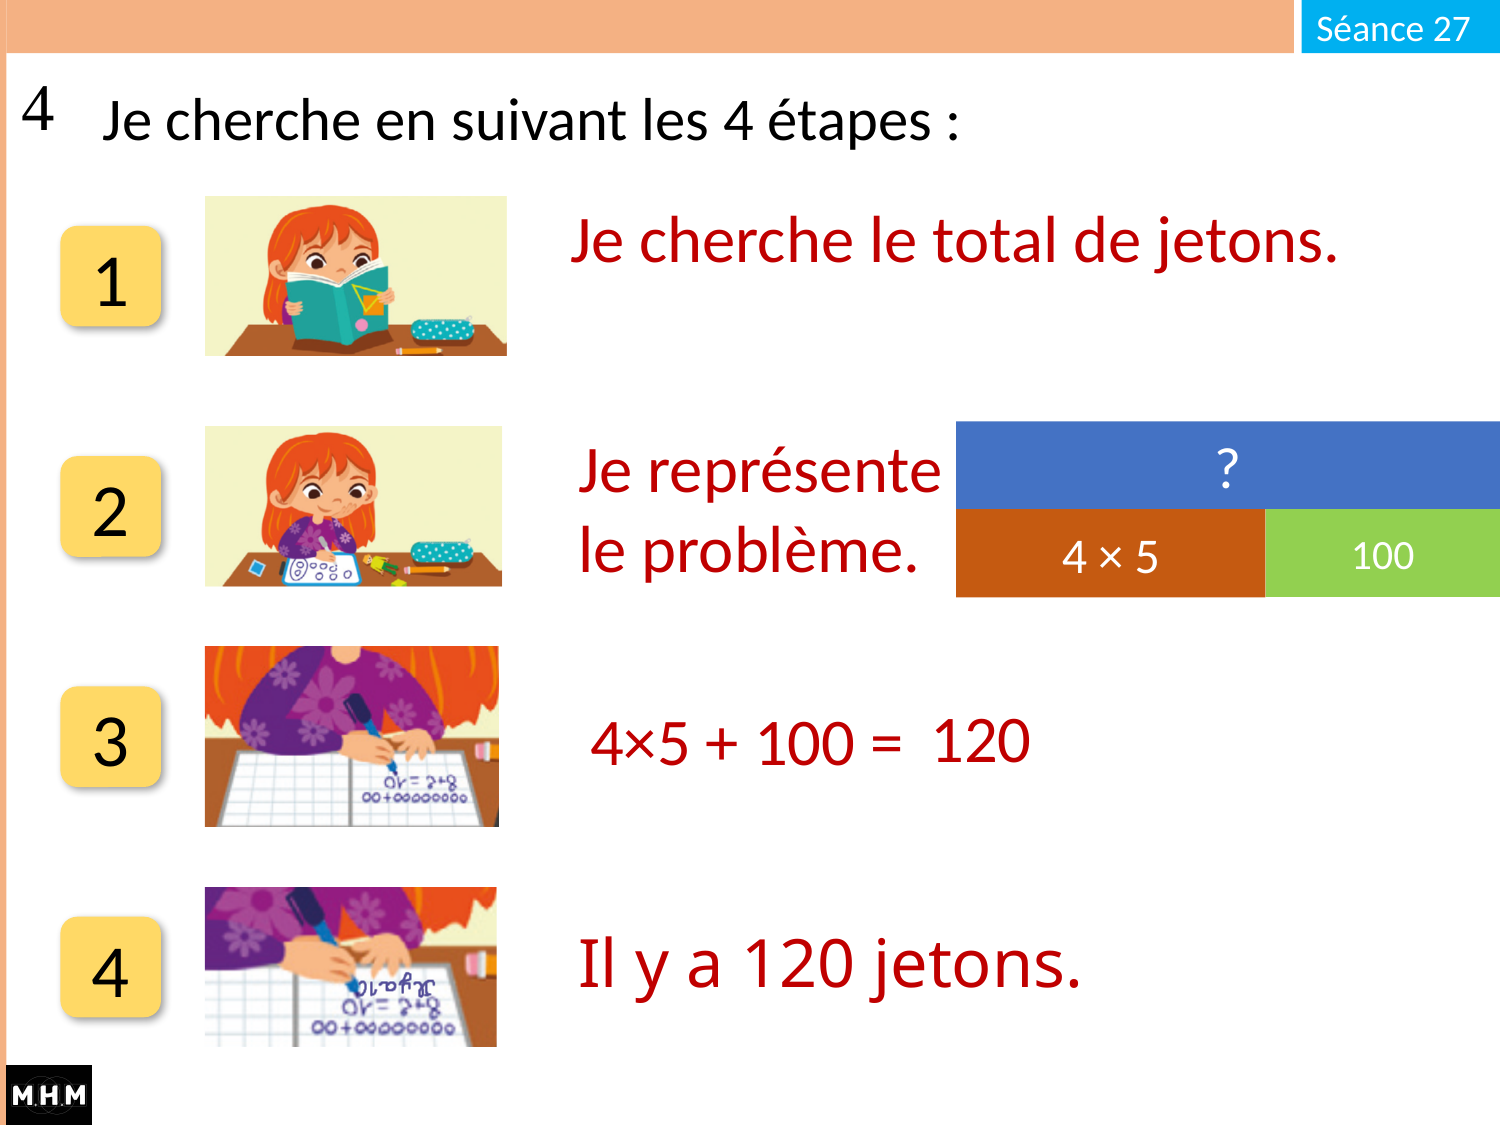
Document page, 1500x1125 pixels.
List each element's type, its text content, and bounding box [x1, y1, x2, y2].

picture [6, 1065, 92, 1125]
text_box Il y a 120 jetons. [563, 913, 1455, 1009]
picture [204, 426, 503, 587]
text_box Je représente le problème. [563, 418, 1415, 593]
text_box Je cherche le total de jetons. [555, 188, 1455, 283]
text_box 4 × 5 [954, 507, 1268, 599]
picture [204, 645, 500, 828]
title Je cherche en suivant les 4 étapes : [88, 35, 1382, 161]
text_box 4 [58, 914, 164, 1020]
picture [204, 196, 515, 357]
text_box 3 [58, 684, 164, 790]
text_box 4×5 + 100 = [575, 691, 1427, 786]
text_box 100 [1268, 507, 1500, 599]
text_box 1 [58, 223, 164, 329]
text_box ? [954, 419, 1500, 507]
picture [204, 887, 497, 1047]
text_box 2 [58, 454, 164, 559]
text_box 120 [915, 688, 1087, 784]
